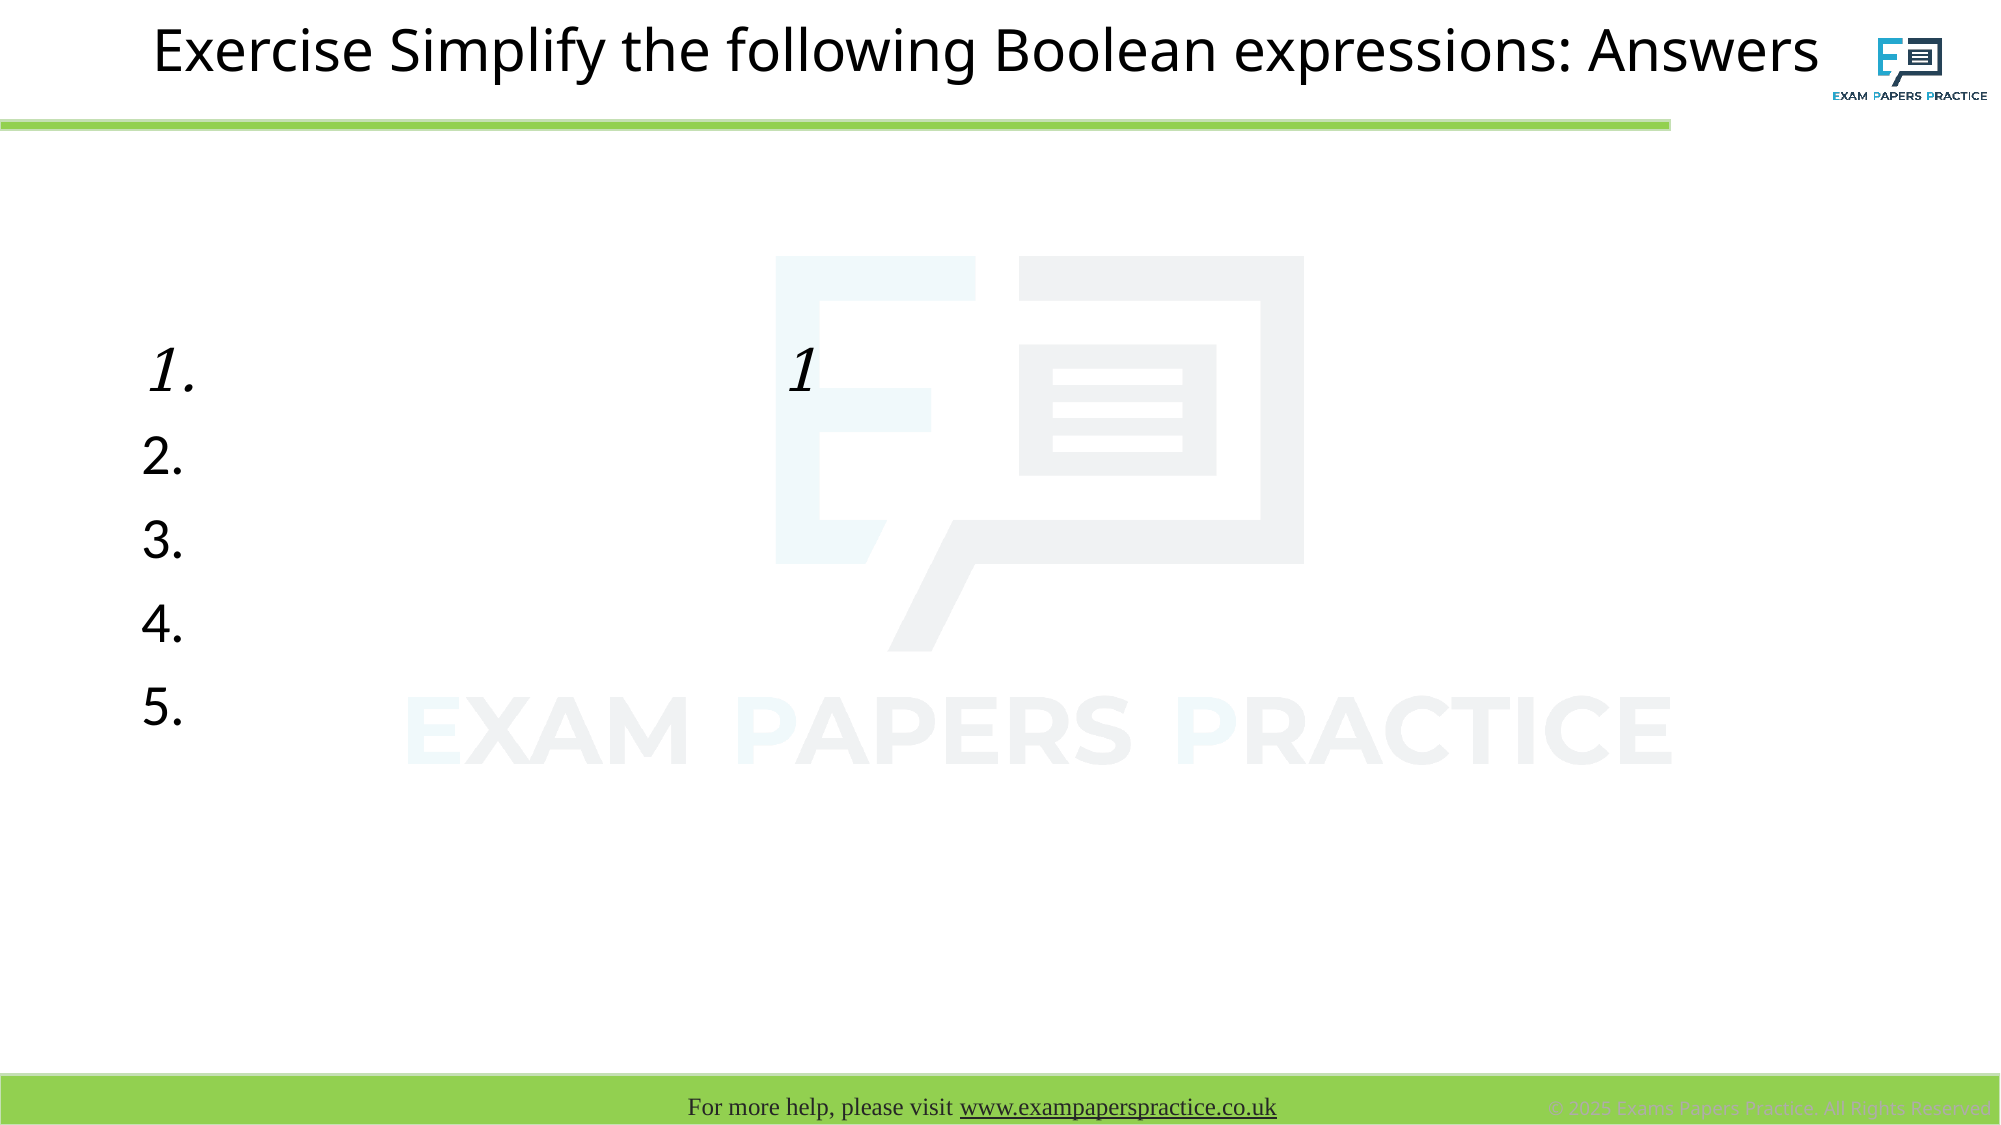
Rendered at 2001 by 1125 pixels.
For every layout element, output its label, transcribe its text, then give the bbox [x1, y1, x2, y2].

title Exercise Simplify the following Boolean expressions: Answers [137, 20, 1863, 86]
